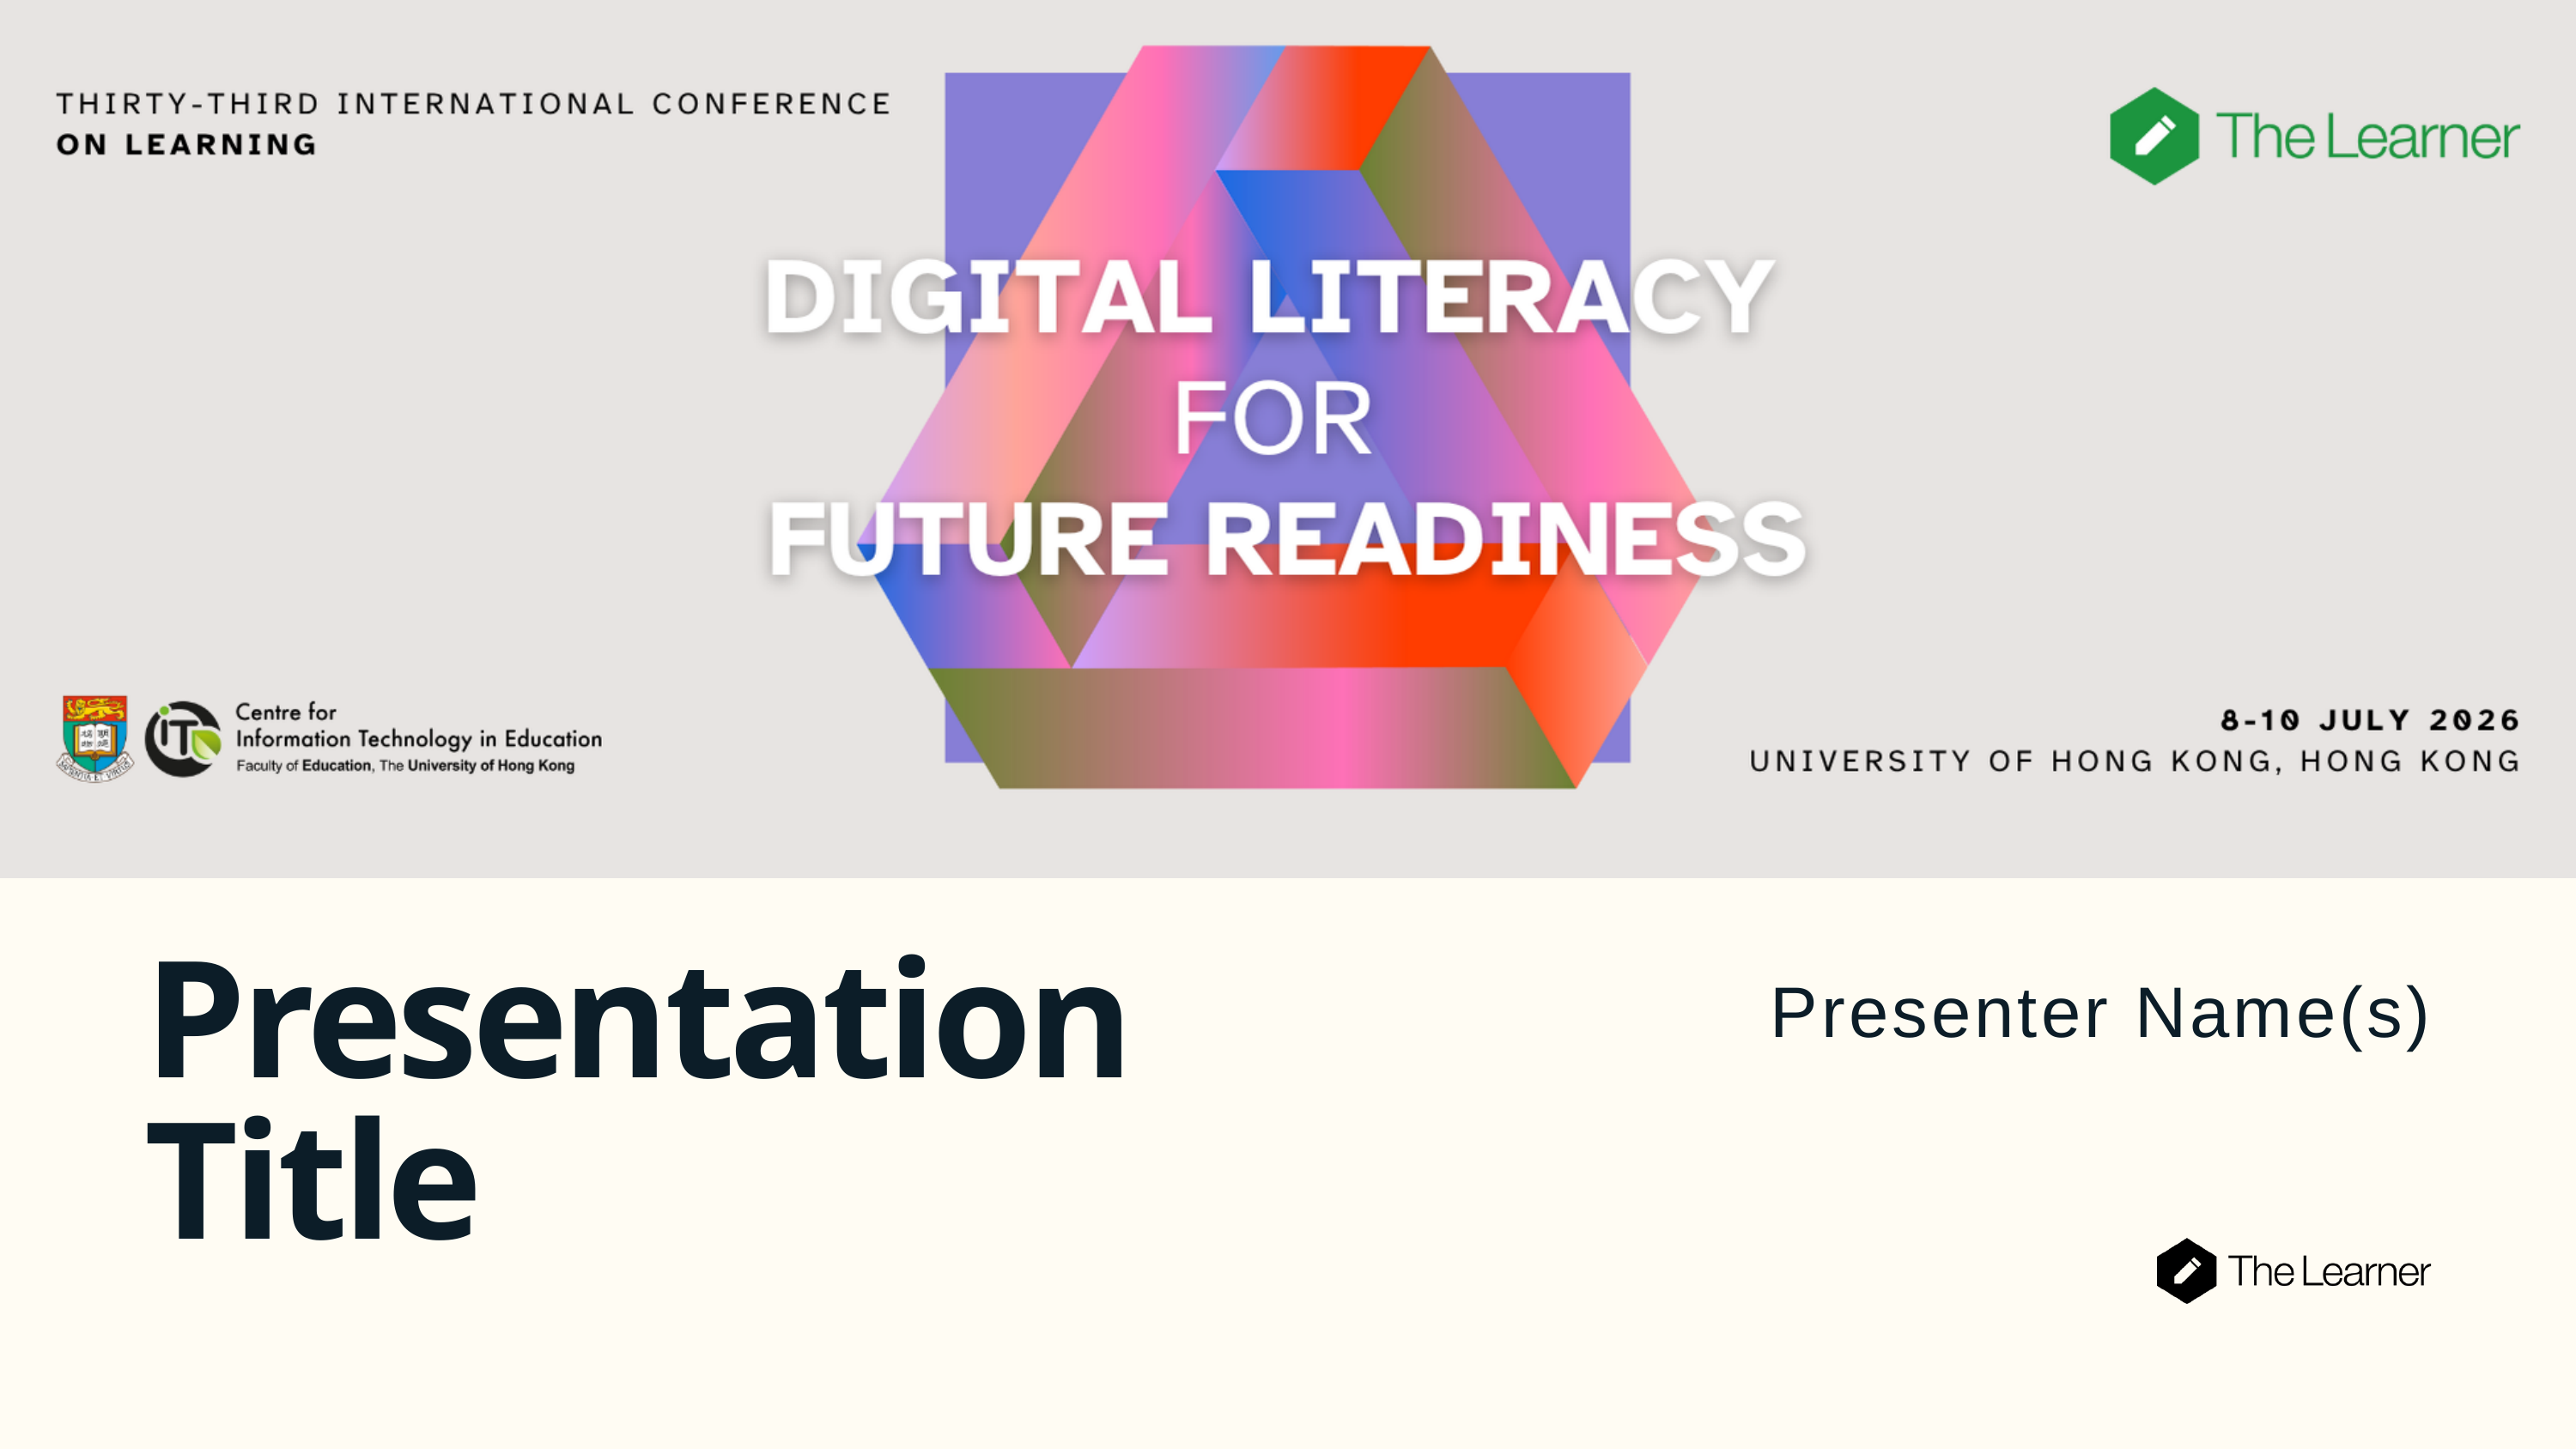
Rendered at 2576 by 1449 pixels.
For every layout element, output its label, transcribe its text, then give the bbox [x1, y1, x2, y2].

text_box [0, 0, 2576, 878]
text_box Presentation Title [144, 948, 1224, 1272]
text_box Presenter Name(s) [1631, 958, 2432, 1052]
text_box [2157, 1238, 2432, 1304]
